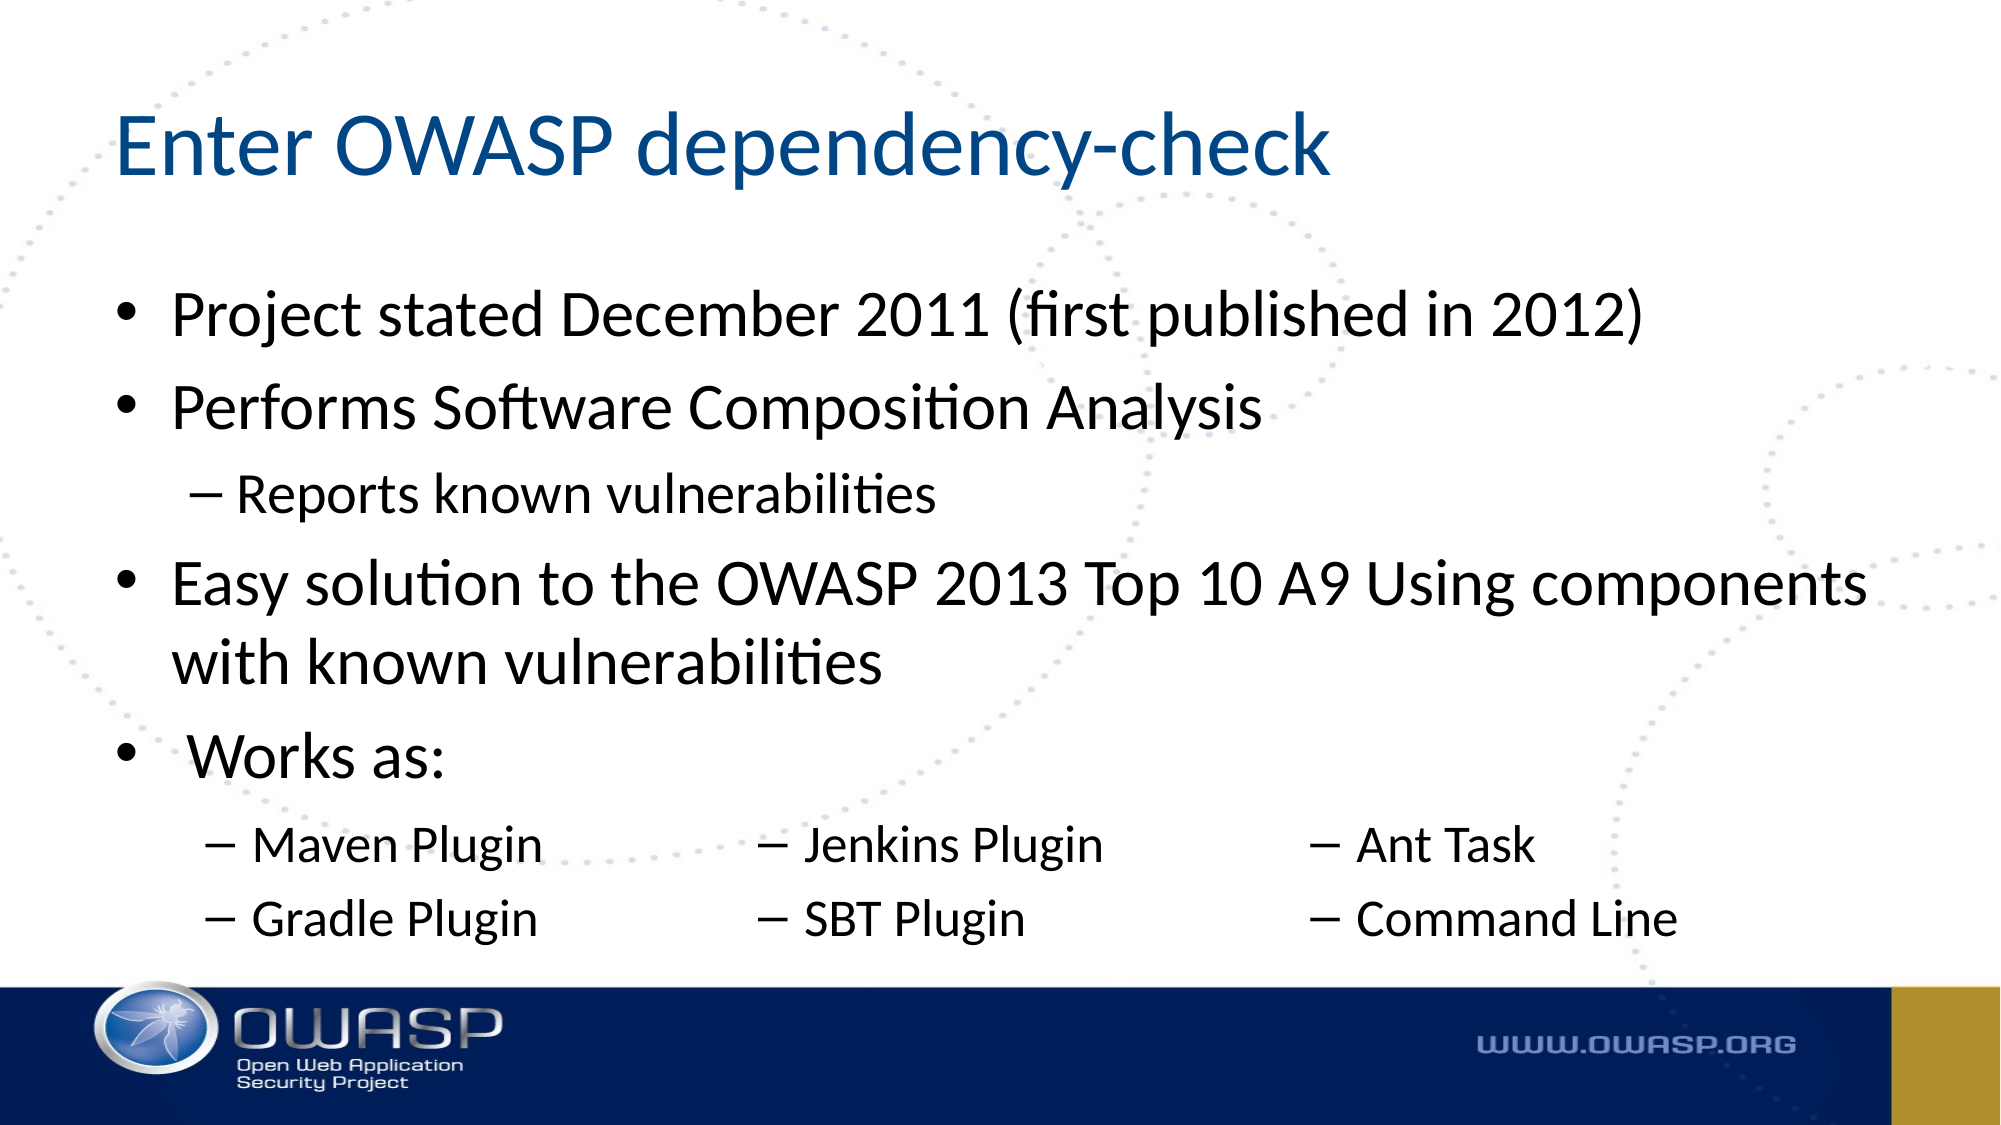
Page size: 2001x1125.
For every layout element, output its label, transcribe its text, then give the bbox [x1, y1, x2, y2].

title Enter OWASP dependency-check [99, 45, 1900, 233]
list Project stated December 2011 (first published in 2012) Performs Software Composition Analysis Reports known vulnerabilities Easy solution to the OWASP 2013 Top 10 A9 Using components with known vulnerabilities Works as: [99, 262, 1900, 940]
text_box Maven Plugin Gradle Plugin Jenkins Plugin SBT Plugin Ant Task Command Line [116, 802, 1804, 1030]
picture [0, 0, 2001, 1125]
